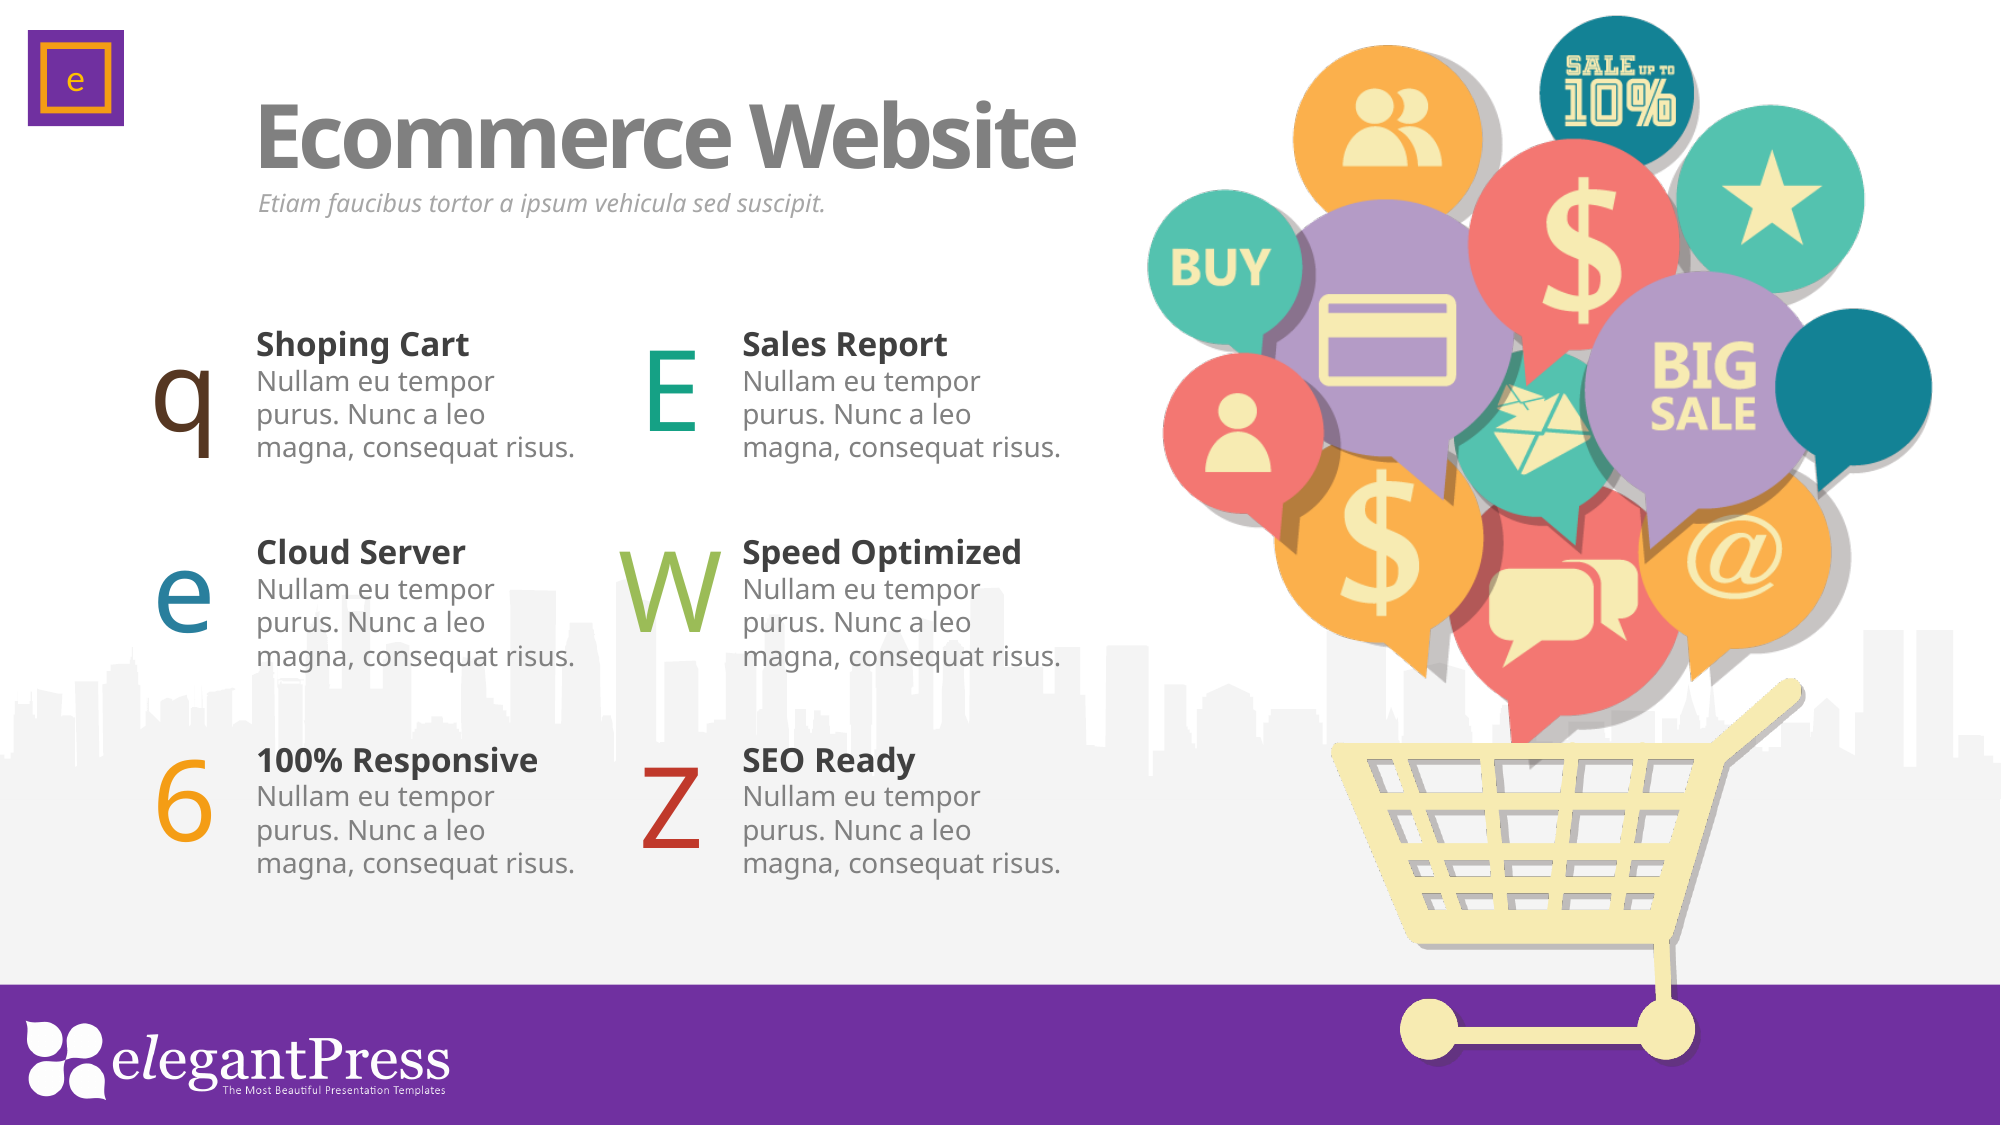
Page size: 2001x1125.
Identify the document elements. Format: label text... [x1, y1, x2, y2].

text_box 6 [137, 721, 232, 872]
picture [1106, 0, 1961, 1125]
text_box W [604, 513, 739, 663]
text_box Ecommerce Website [243, 74, 1091, 192]
text_box E [625, 311, 718, 462]
text_box Sales Report Nullam eu tempor purus. Nunc a leo magna, consequat risus. [732, 278, 1074, 469]
text_box Etiam faucibus tortor a ipsum vehicula sed suscipit. [248, 182, 1106, 223]
text_box SEO Ready Nullam eu tempor purus. Nunc a leo magna, consequat risus. [732, 694, 1074, 884]
text_box Speed Optimized Nullam eu tempor purus. Nunc a leo magna, consequat risus. [732, 486, 1074, 677]
text_box q [134, 311, 234, 462]
text_box e [137, 513, 232, 663]
text_box Z [624, 728, 719, 878]
text_box Shoping Cart Nullam eu tempor purus. Nunc a leo magna, consequat risus. [246, 278, 588, 469]
text_box 100% Responsive Nullam eu tempor purus. Nunc a leo magna, consequat risus. [246, 694, 588, 884]
picture [17, 1012, 454, 1111]
text_box Cloud Server Nullam eu tempor purus. Nunc a leo magna, consequat risus. [246, 486, 588, 677]
